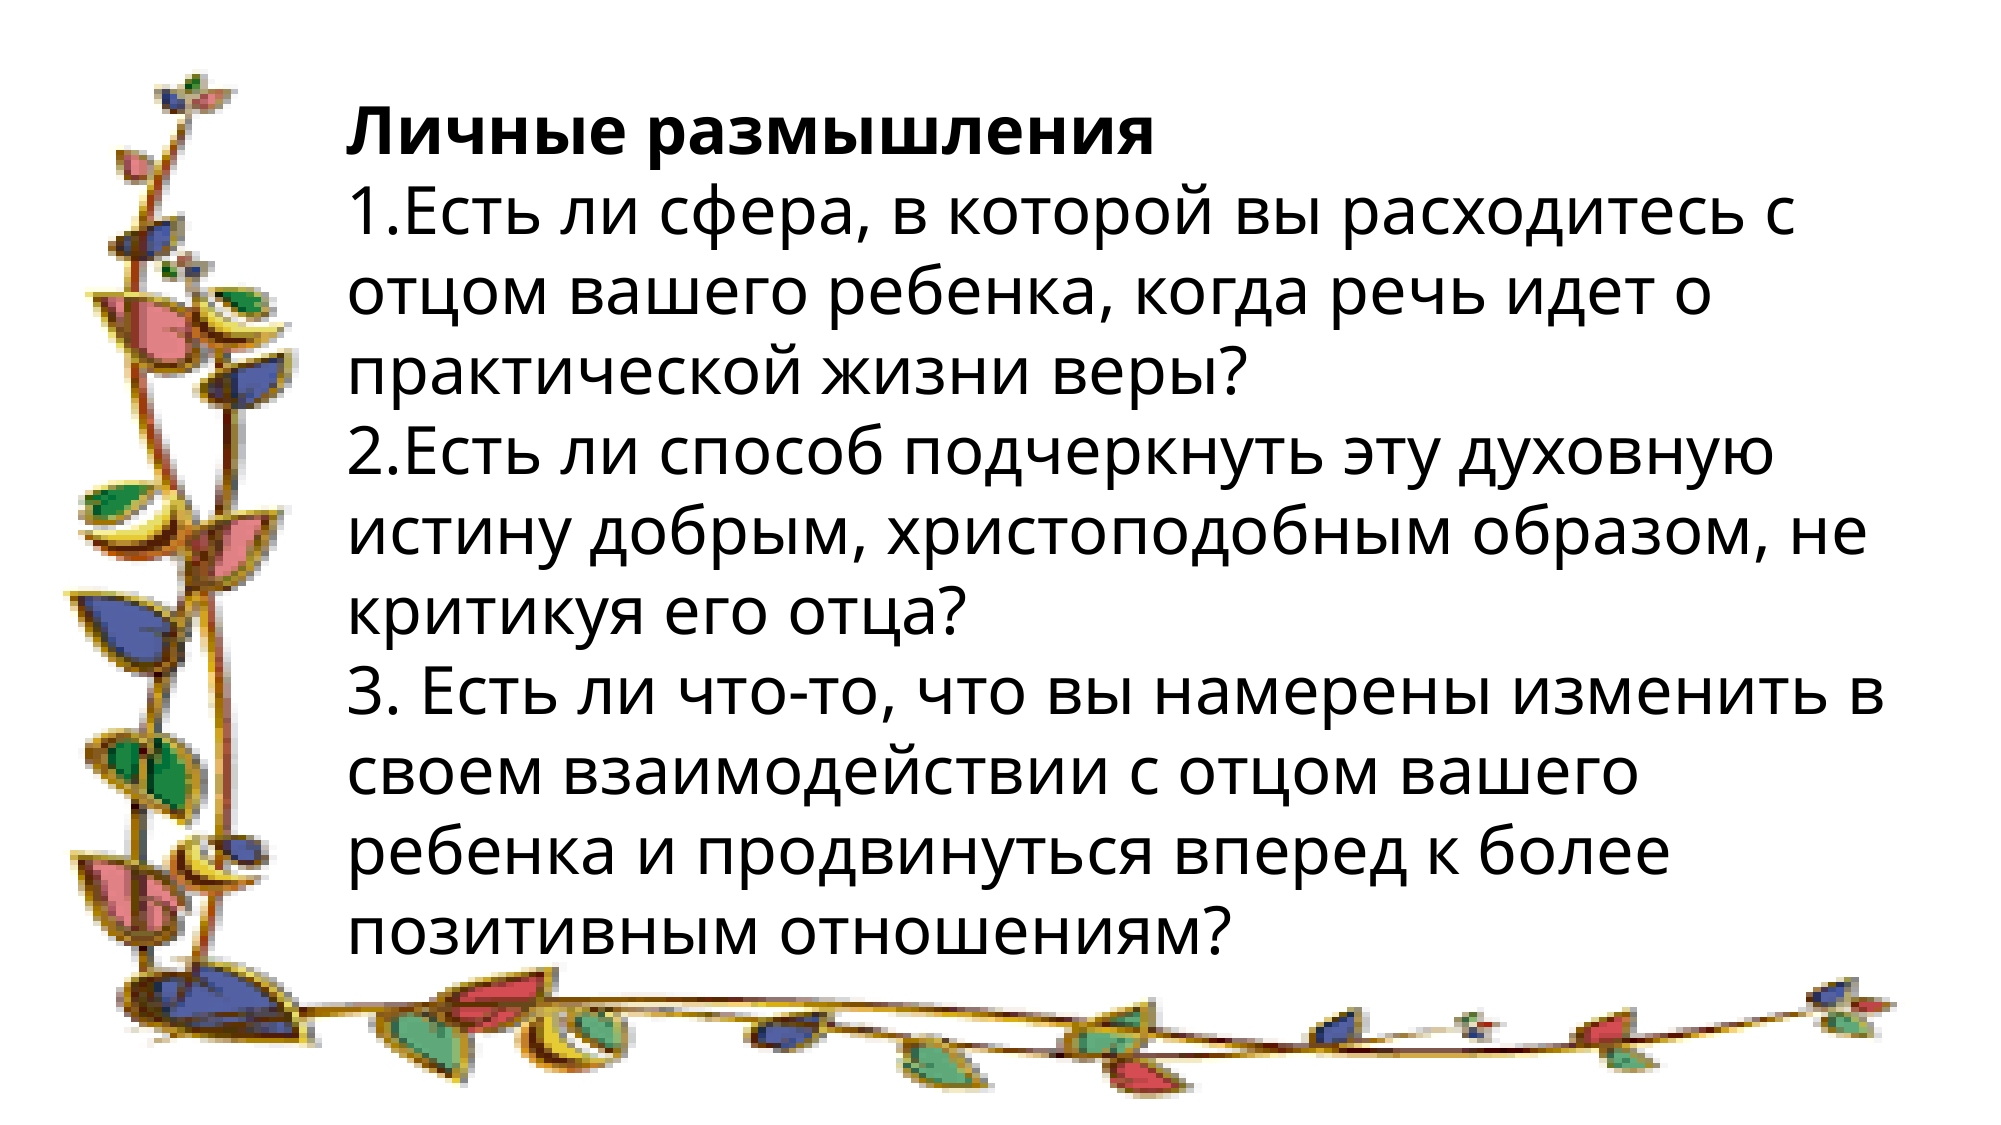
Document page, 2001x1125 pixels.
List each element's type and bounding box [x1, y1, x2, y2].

list [63, 59, 1936, 1099]
